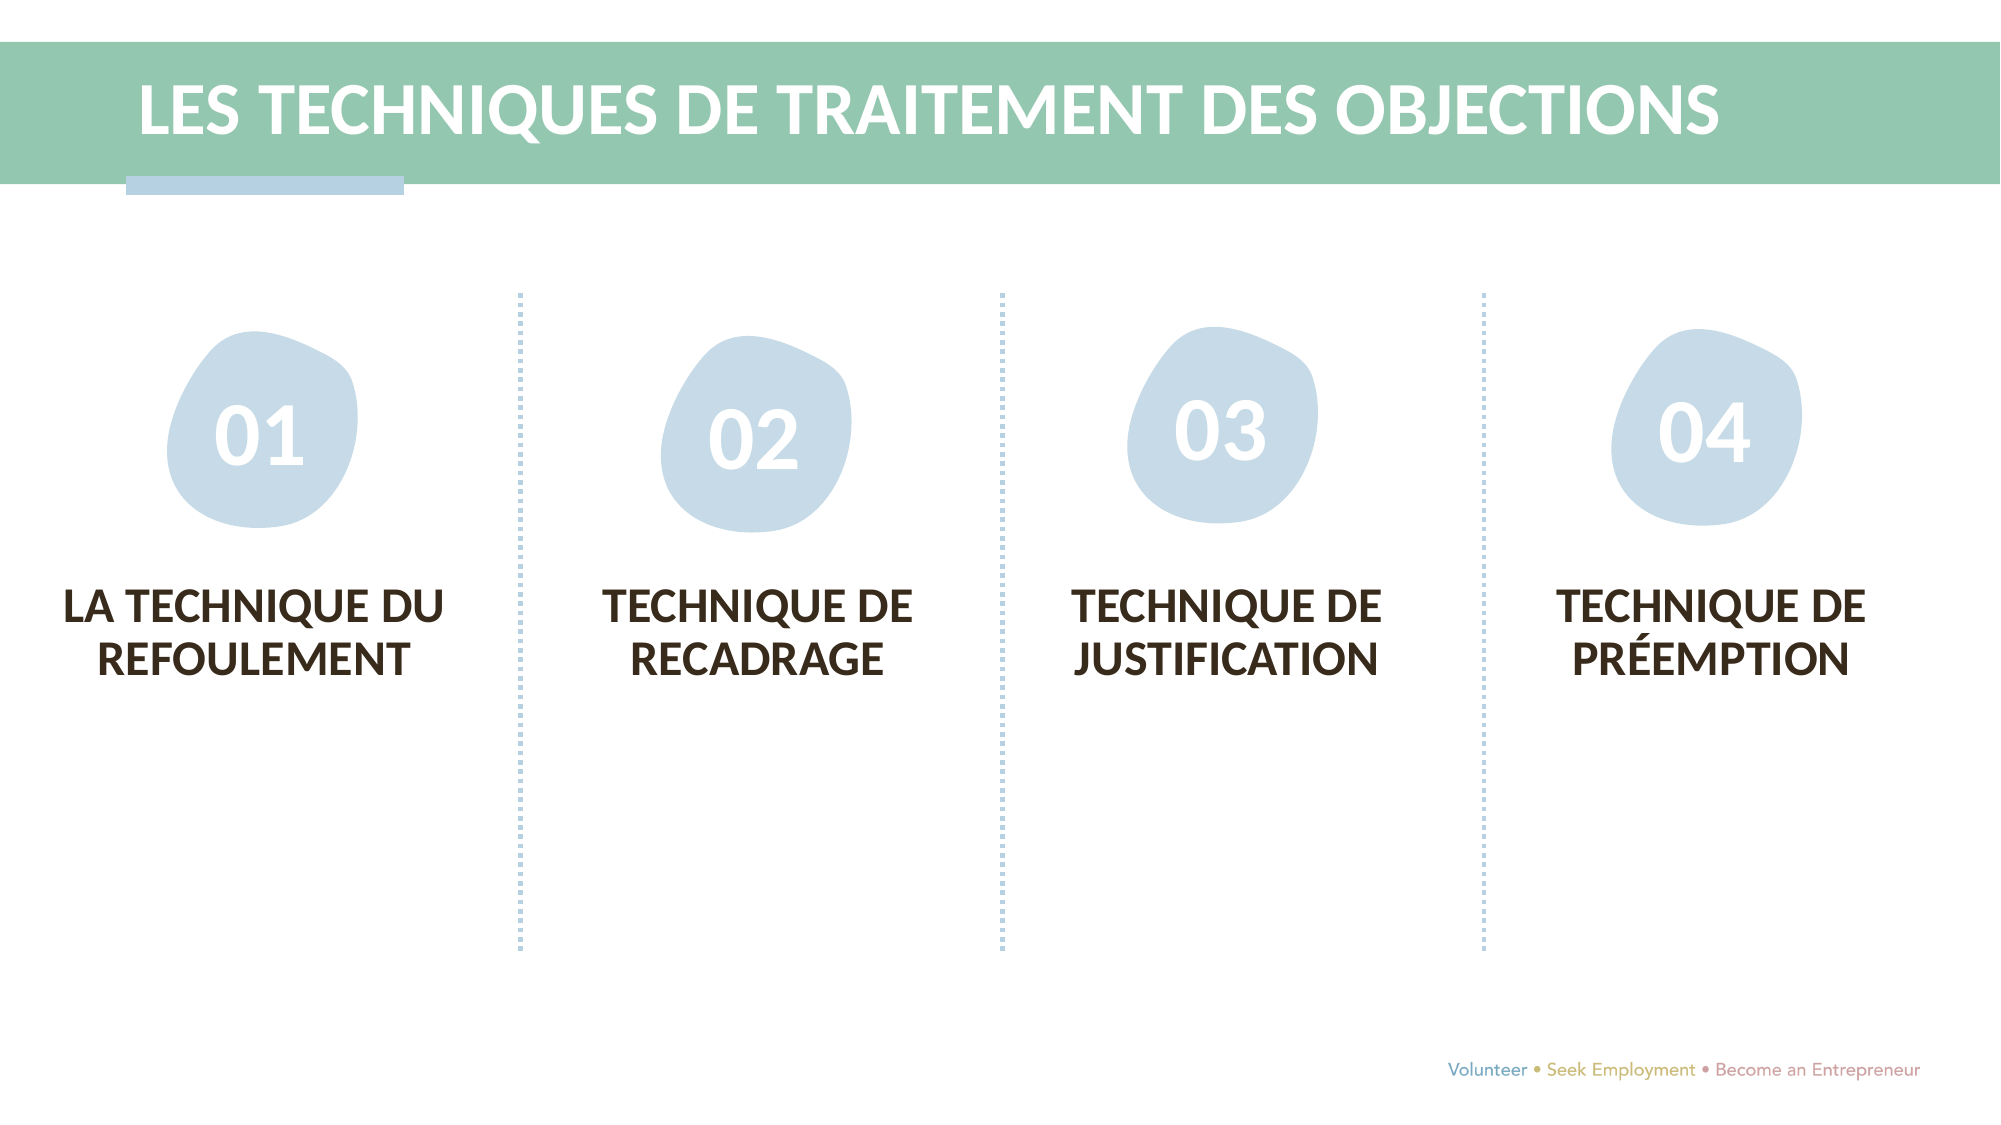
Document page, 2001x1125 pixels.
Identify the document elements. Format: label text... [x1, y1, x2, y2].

list LES TECHNIQUES DE TRAITEMENT DES OBJECTIONS [123, 51, 1913, 170]
picture [1418, 1046, 1971, 1103]
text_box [1127, 326, 1318, 581]
text_box TECHNIQUE DE JUSTIFICATION [1008, 570, 1447, 934]
text_box TECHNIQUE DE RECADRAGE [538, 570, 978, 934]
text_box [166, 331, 358, 586]
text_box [660, 335, 852, 590]
text_box LA TECHNIQUE DU REFOULEMENT [35, 570, 474, 934]
text_box TECHNIQUE DE PRÉEMPTION [1492, 570, 1931, 934]
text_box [1611, 329, 1803, 583]
